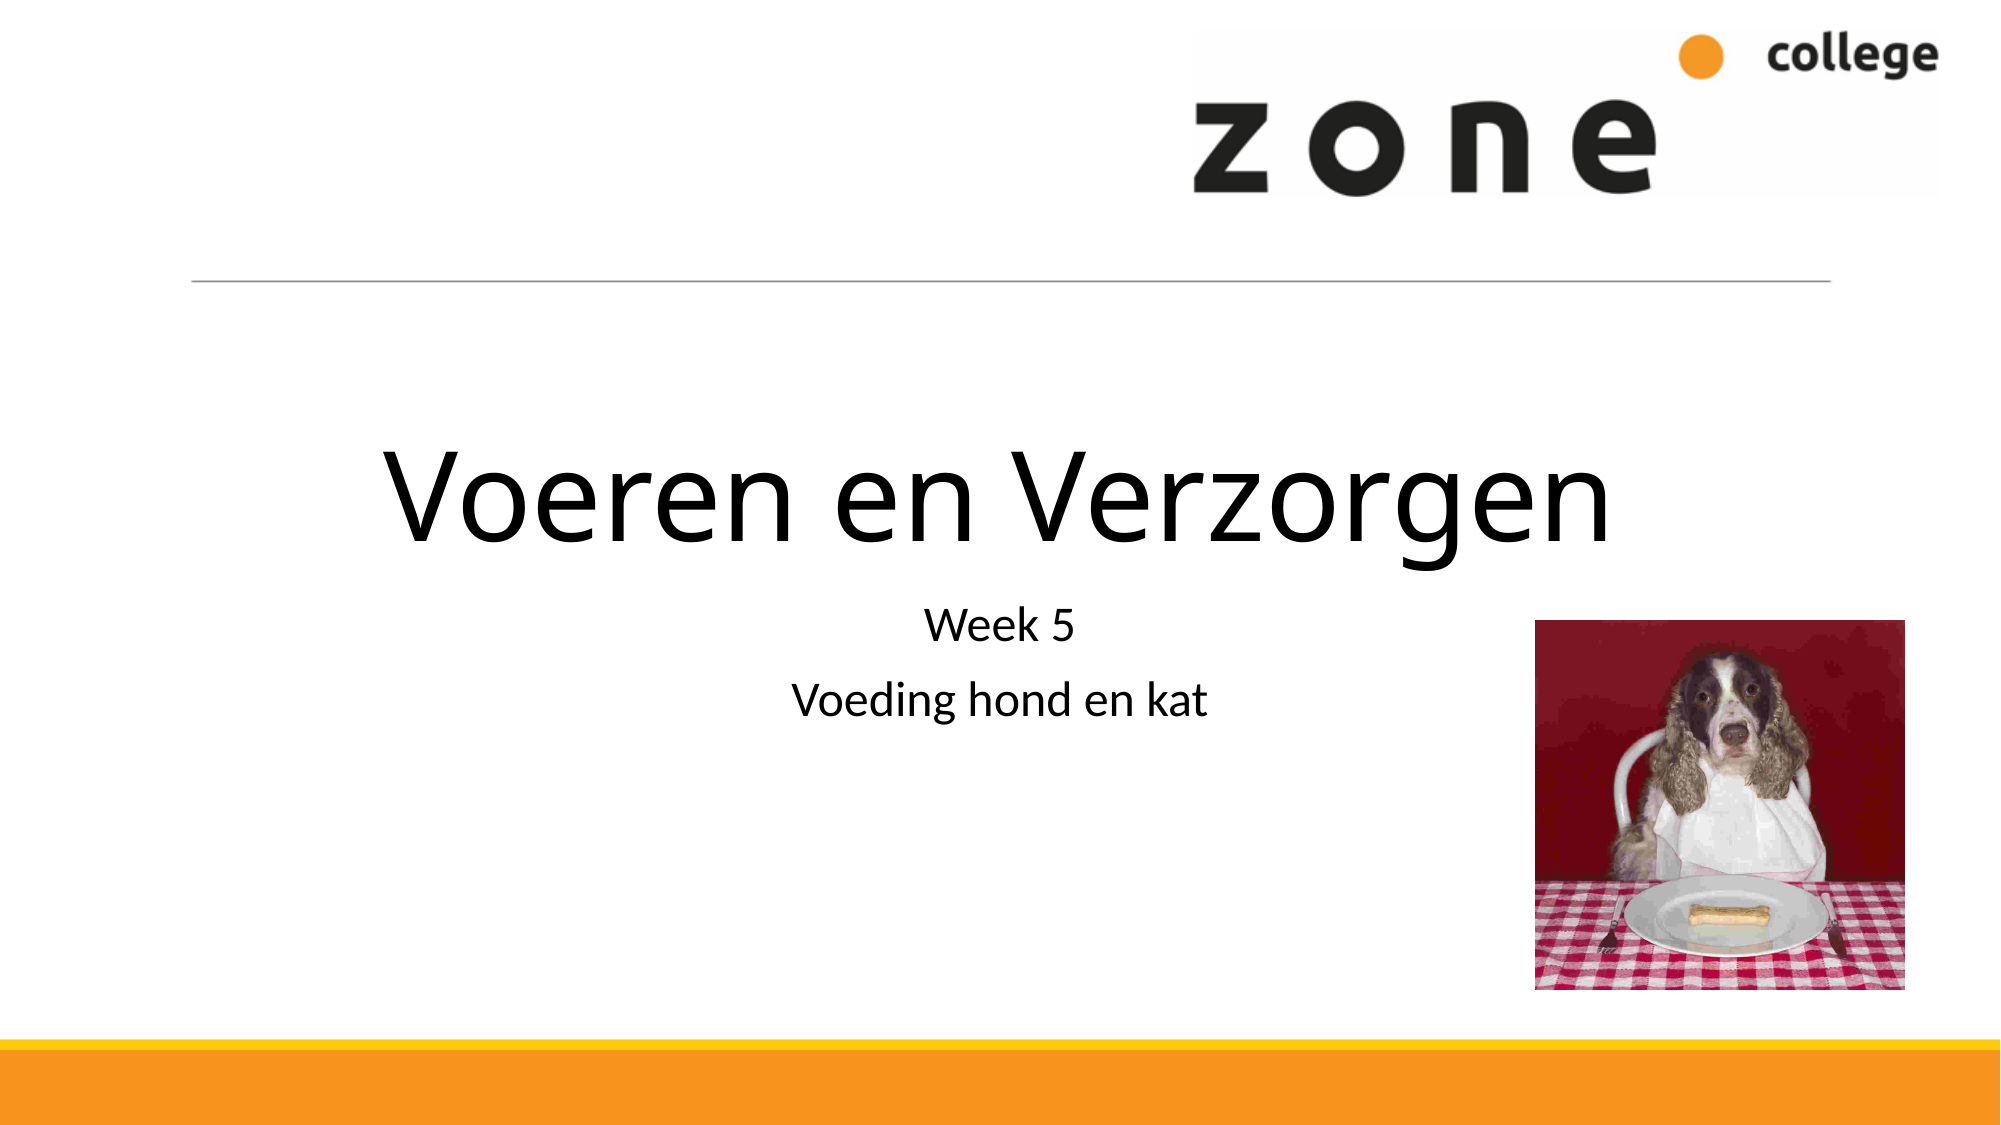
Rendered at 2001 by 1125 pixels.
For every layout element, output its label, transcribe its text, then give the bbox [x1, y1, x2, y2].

picture [0, 0, 2001, 1125]
title Voeren en Verzorgen [249, 184, 1750, 576]
subtitle Week 5 Voeding hond en kat [249, 590, 1750, 863]
